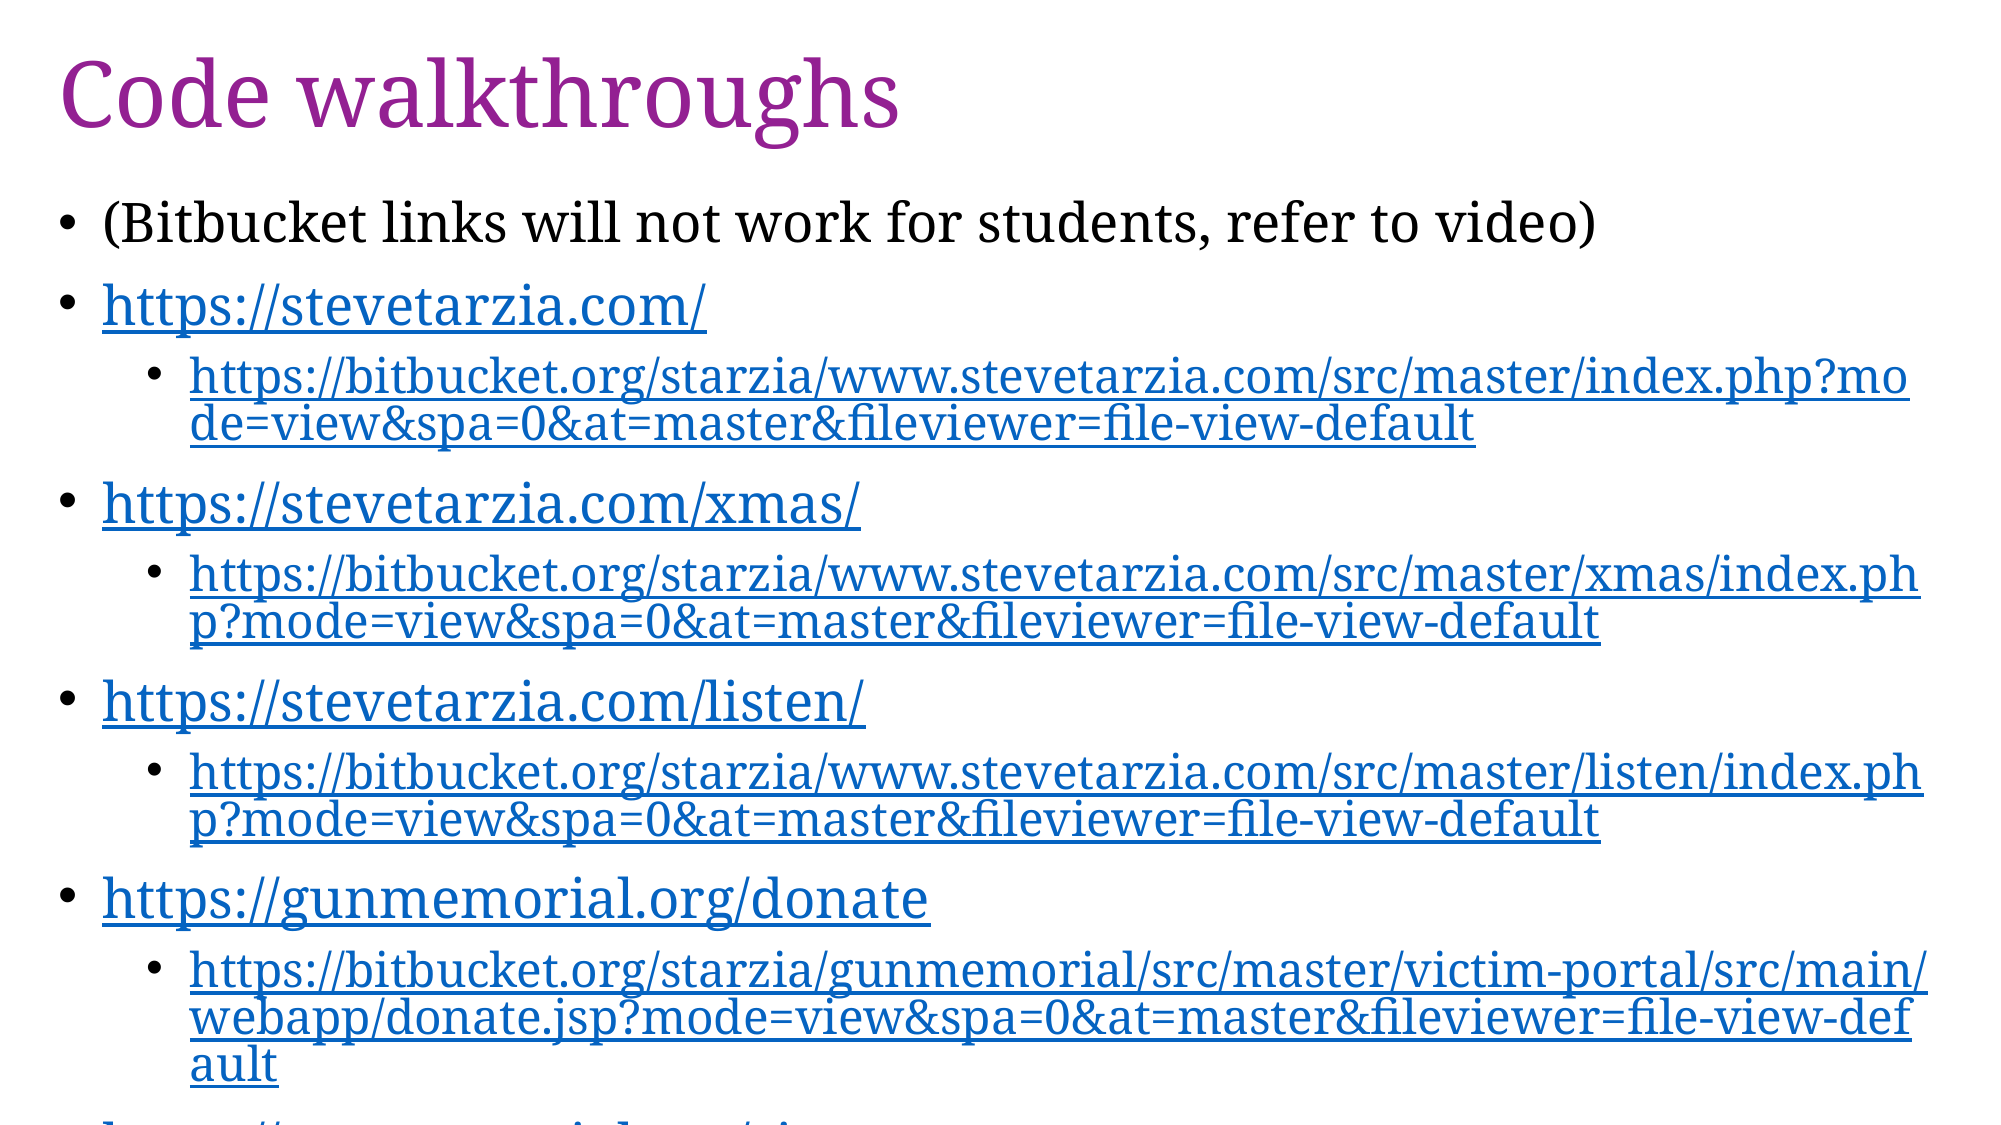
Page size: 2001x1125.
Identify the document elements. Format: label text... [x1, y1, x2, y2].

title Code walkthroughs [43, 25, 1953, 171]
list (Bitbucket links will not work for students, refer to video) https://stevetarzia.com/ https://bitbucket.org/starzia/www.stevetarzia.com/src/master/index.php?mode=view&spa=0&at=master&fileviewer=file-view-default https://stevetarzia.com/xmas/ https://bitbucket.org/starzia/www.stevetarzia.com/src/master/xmas/index.php?mode=view&spa=0&at=master&fileviewer=file-view-default https://stevetarzia.com/listen/ https://bitbucket.org/starzia/www.stevetarzia.com/src/master/listen/index.php?mode=view&spa=0&at=master&fileviewer=file-view-default https://gunmemorial.org/donate https://bitbucket.org/starzia/gunmemorial/src/master/victim-portal/src/main/webapp/donate.jsp?mode=view&spa=0&at=master&fileviewer=file-view-default https://gunmemorial.org/sitemap.txt https://gunmemorial.org/sitemap.txt?startYear=2020&endYear=2020 https://bitbucket.org/starzia/gunmemorial/src/master/victim-portal/src/main/java/org/gunmemorial/web/servlet/SiteMapServlet.java?mode=view&spa=0&at=master&fileviewer=file-view-default [43, 188, 1953, 1106]
